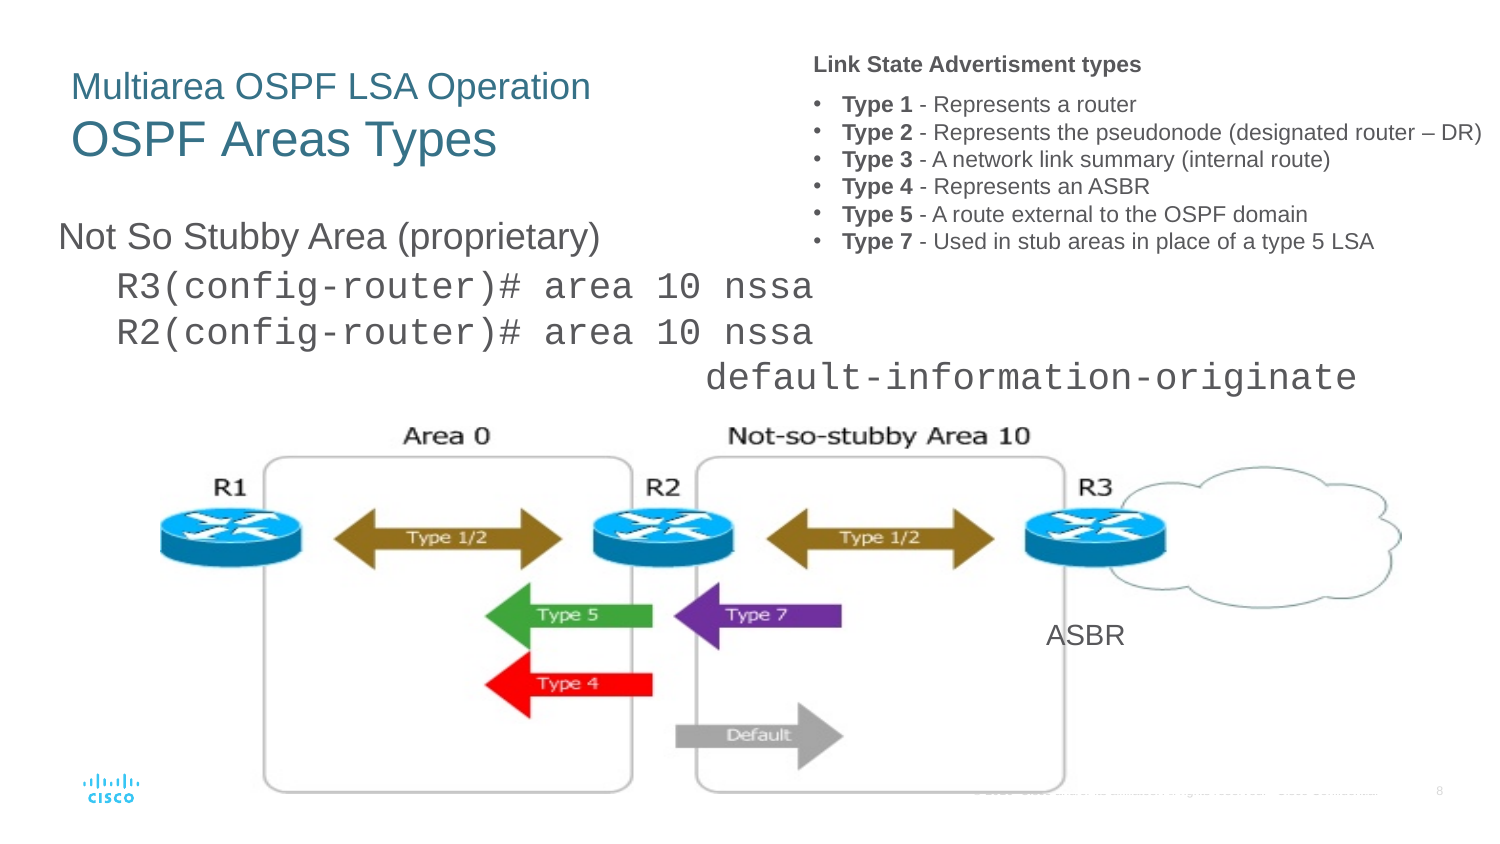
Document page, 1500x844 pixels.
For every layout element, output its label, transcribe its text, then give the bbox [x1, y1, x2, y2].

picture [160, 425, 1402, 795]
title Multiarea OSPF LSA Operation OSPF Areas Types [55, 60, 798, 168]
text_box Not So Stubby Area (proprietary) R3(config-router)# area 10 nssa R2(config-router)# area 10 nssa default-information-originate [43, 204, 1500, 405]
text_box Link State Advertisment types Type 1 - Represents a router Type 2 - Represents the pseudonode (designated router – DR) Type 3 - A network link summary (internal route) Type 4 - Represents an ASBR Type 5 - A route external to the OSPF domain Type 7 - Used in stub areas in place of a type 5 LSA [798, 42, 1500, 262]
